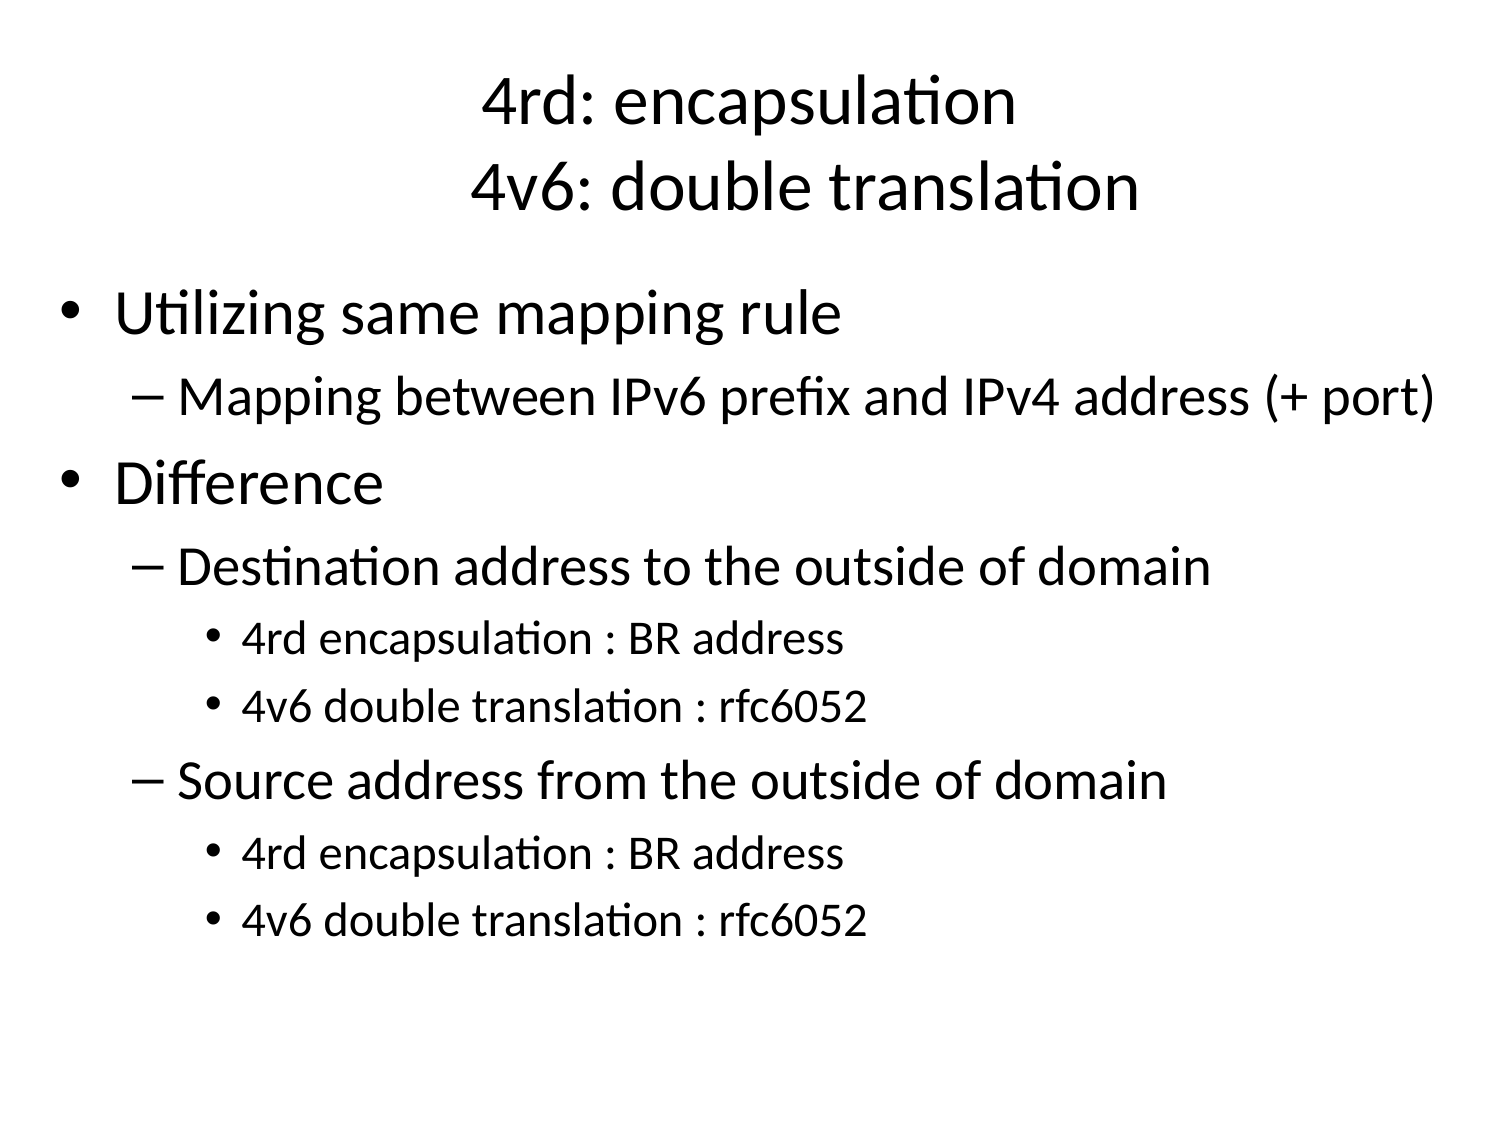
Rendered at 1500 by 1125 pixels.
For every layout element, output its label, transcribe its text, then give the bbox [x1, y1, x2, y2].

title 4rd: encapsulation 4v6: double translation [75, 45, 1425, 233]
list Utilizing same mapping rule Mapping between IPv6 prefix and IPv4 address (+ port) Difference Destination address to the outside of domain 4rd encapsulation : BR address 4v6 double translation : rfc6052 Source address from the outside of domain 4rd encapsulation : BR address 4v6 double translation : rfc6052 [44, 262, 1474, 1005]
